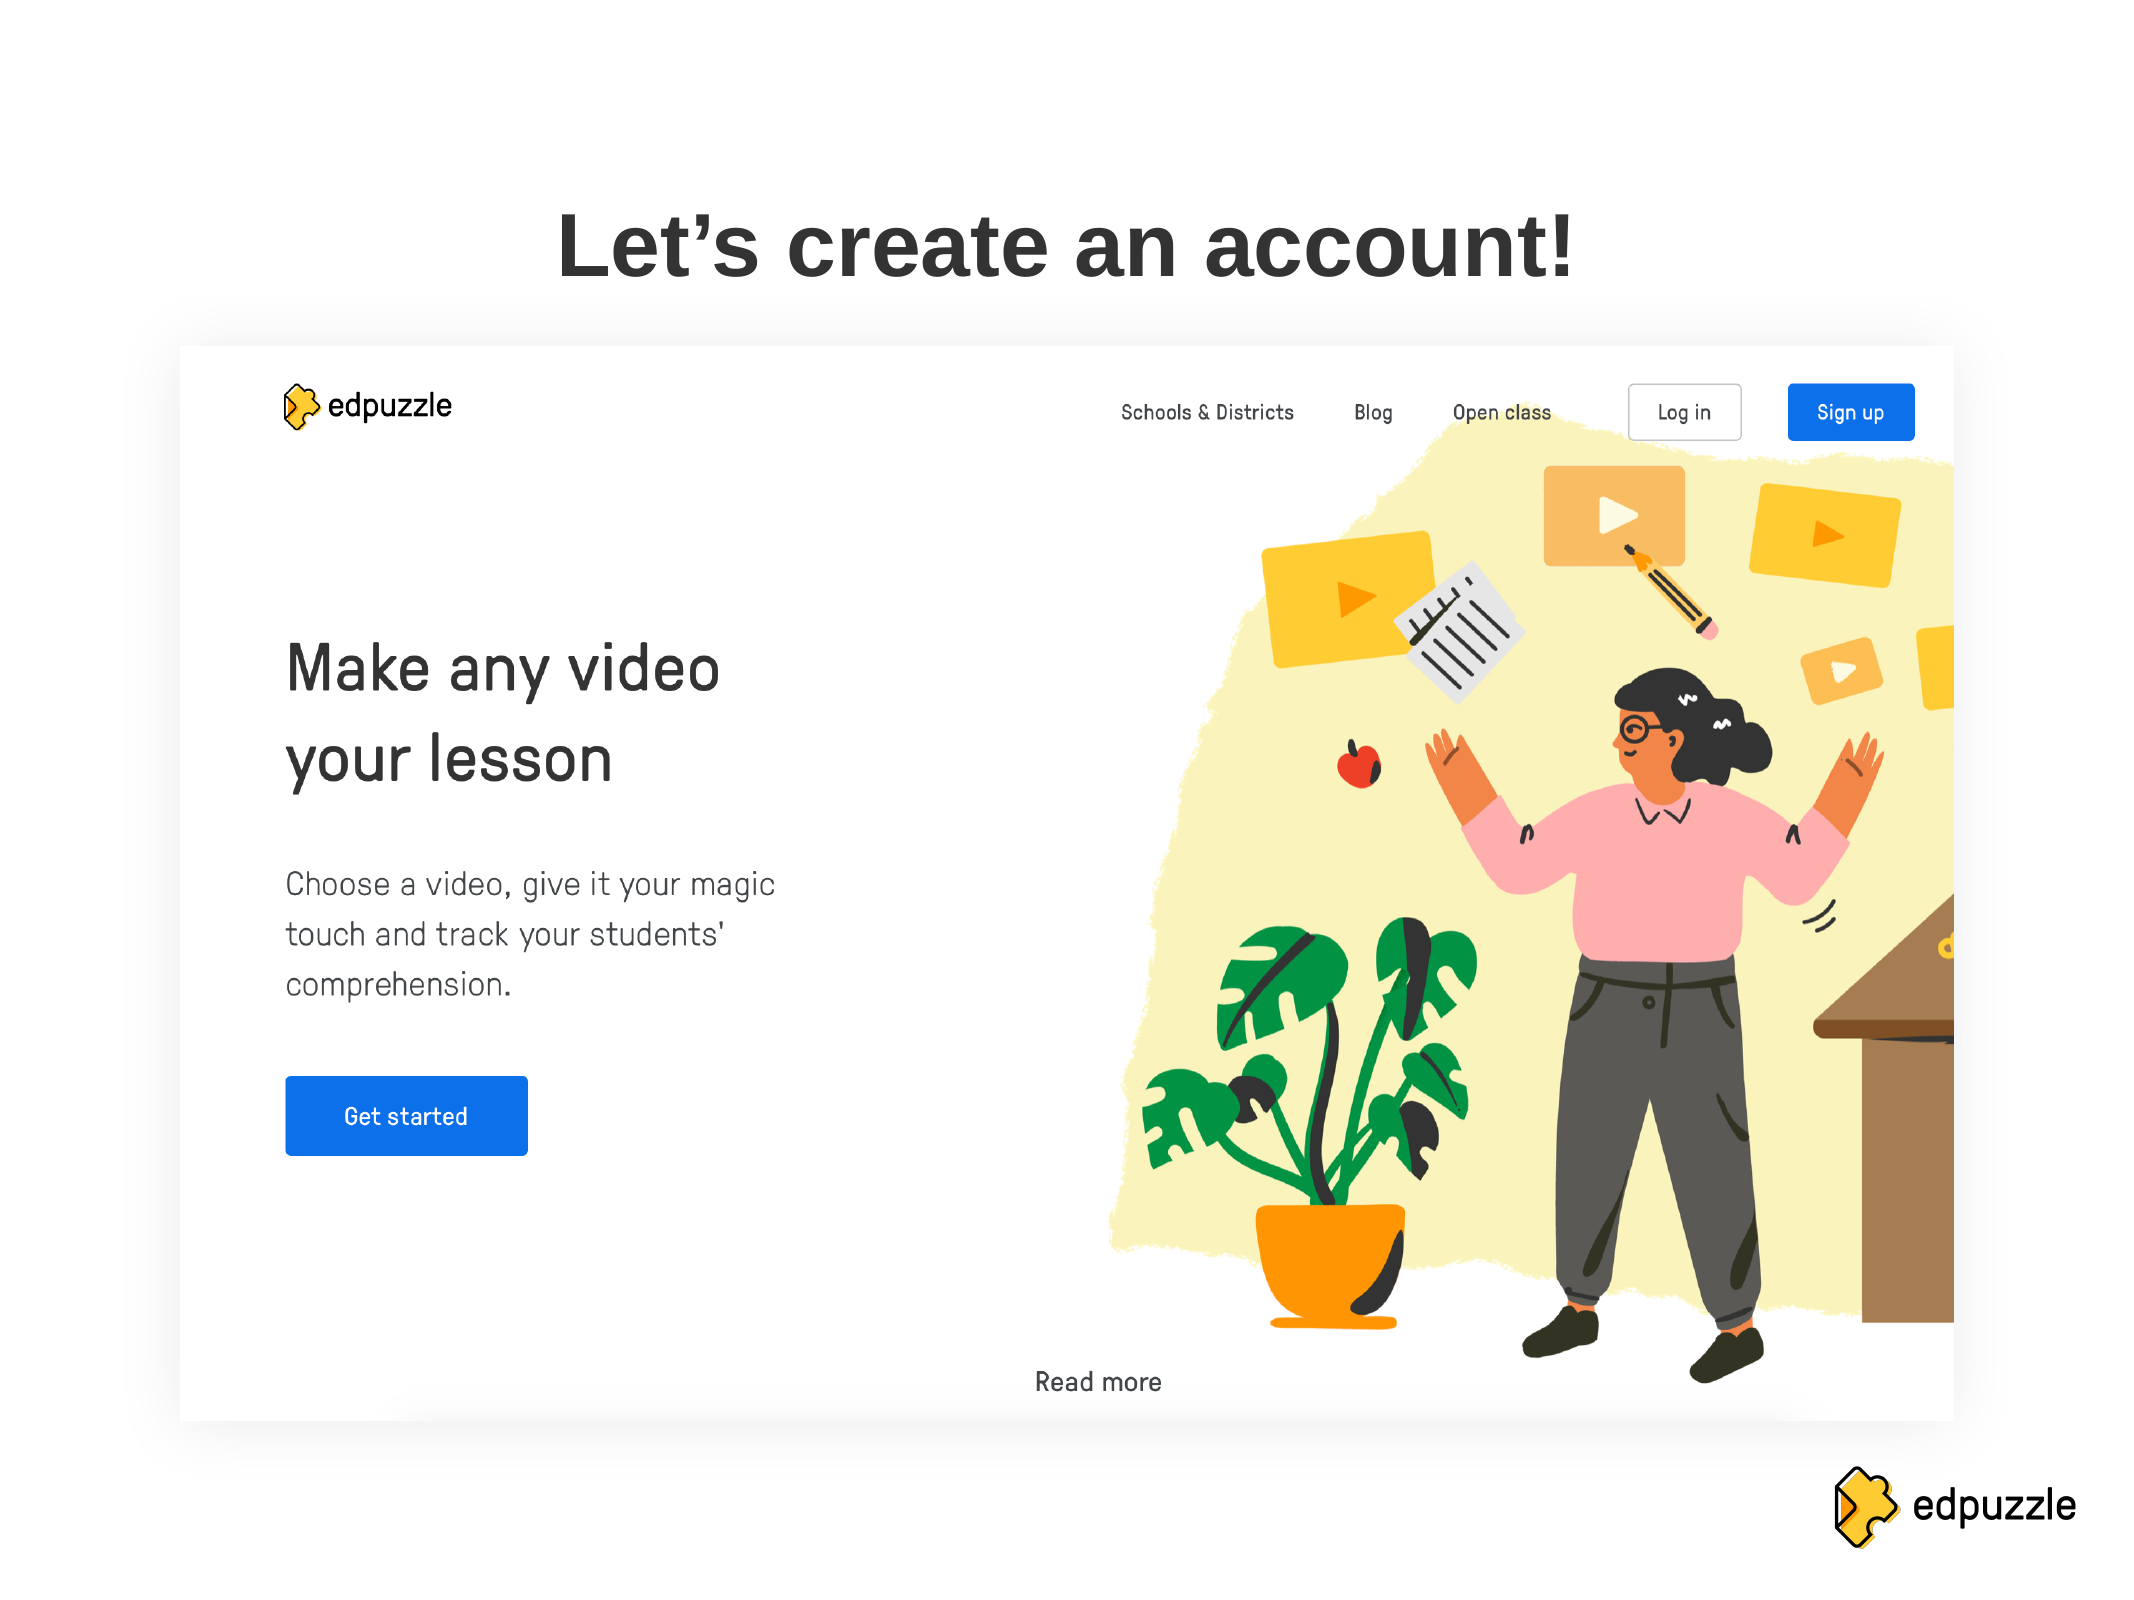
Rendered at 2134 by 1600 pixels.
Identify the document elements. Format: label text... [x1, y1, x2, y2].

text_box Let’s create an account! [547, 178, 1586, 303]
picture [1790, 1432, 2121, 1581]
picture [179, 346, 1954, 1421]
